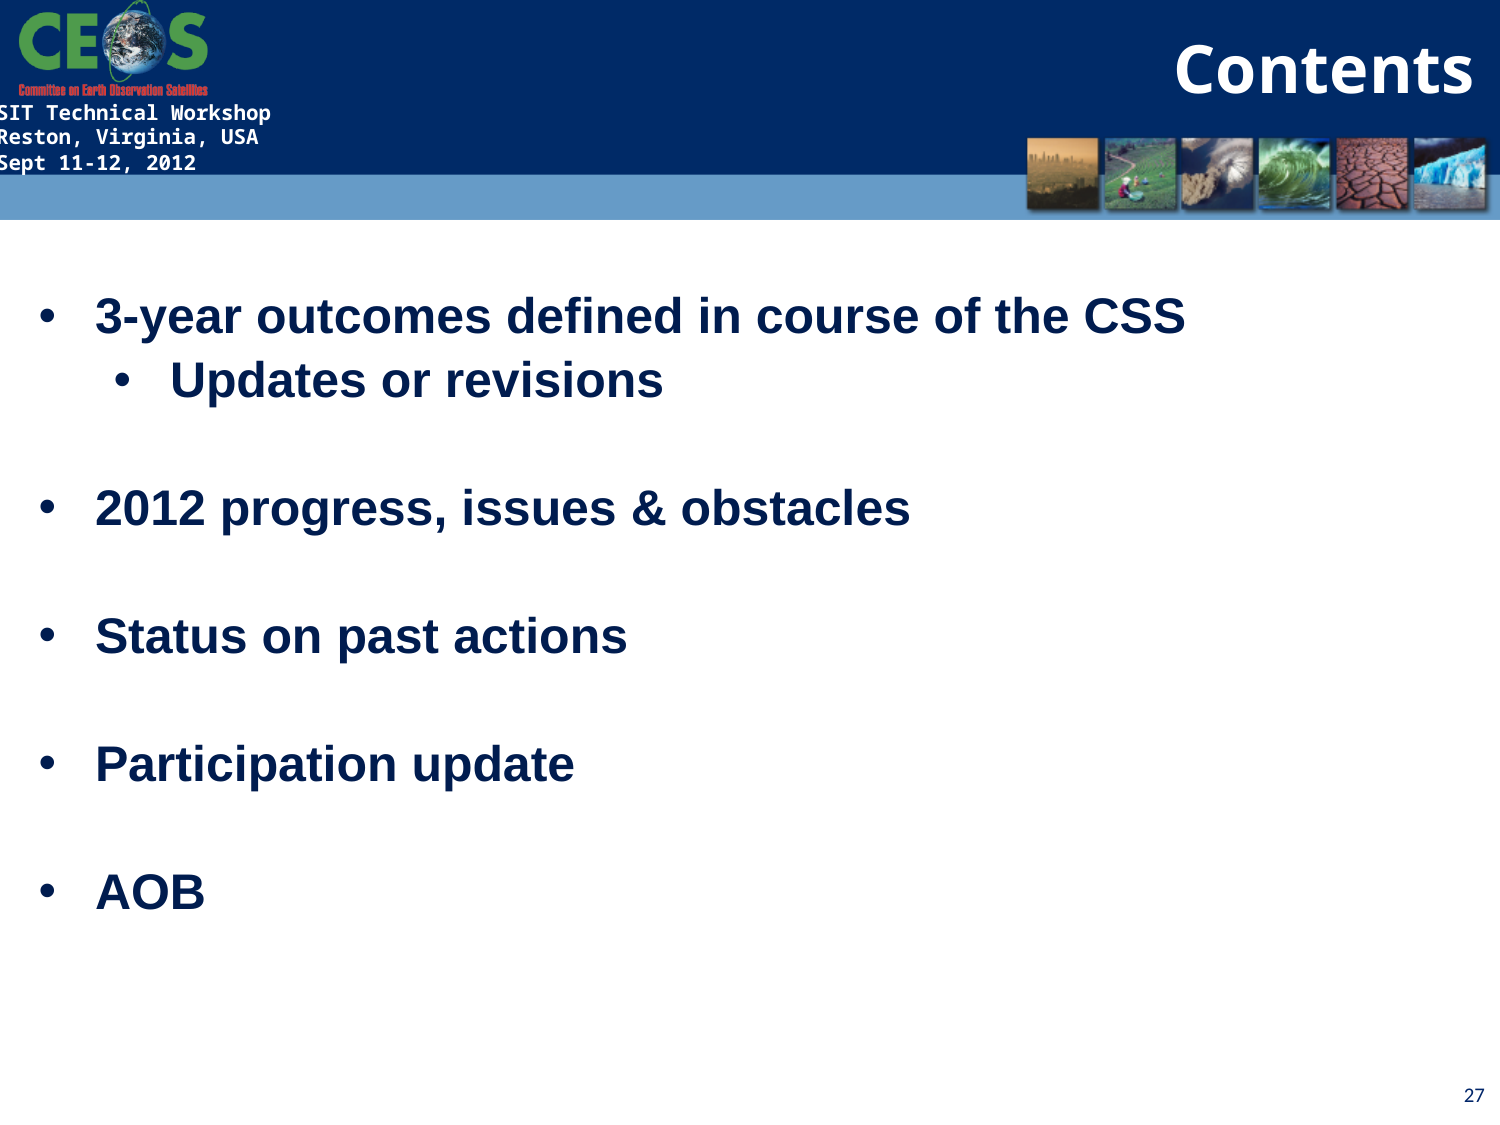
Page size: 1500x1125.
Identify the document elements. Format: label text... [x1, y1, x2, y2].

text_box 3-year outcomes defined in course of the CSS Updates or revisions 2012 progress, issues & obstacles Status on past actions Participation update AOB [24, 283, 1473, 1125]
picture [0, 0, 1500, 220]
slide_number 27 [1473, 1073, 1500, 1125]
title Contents [216, 16, 1491, 117]
